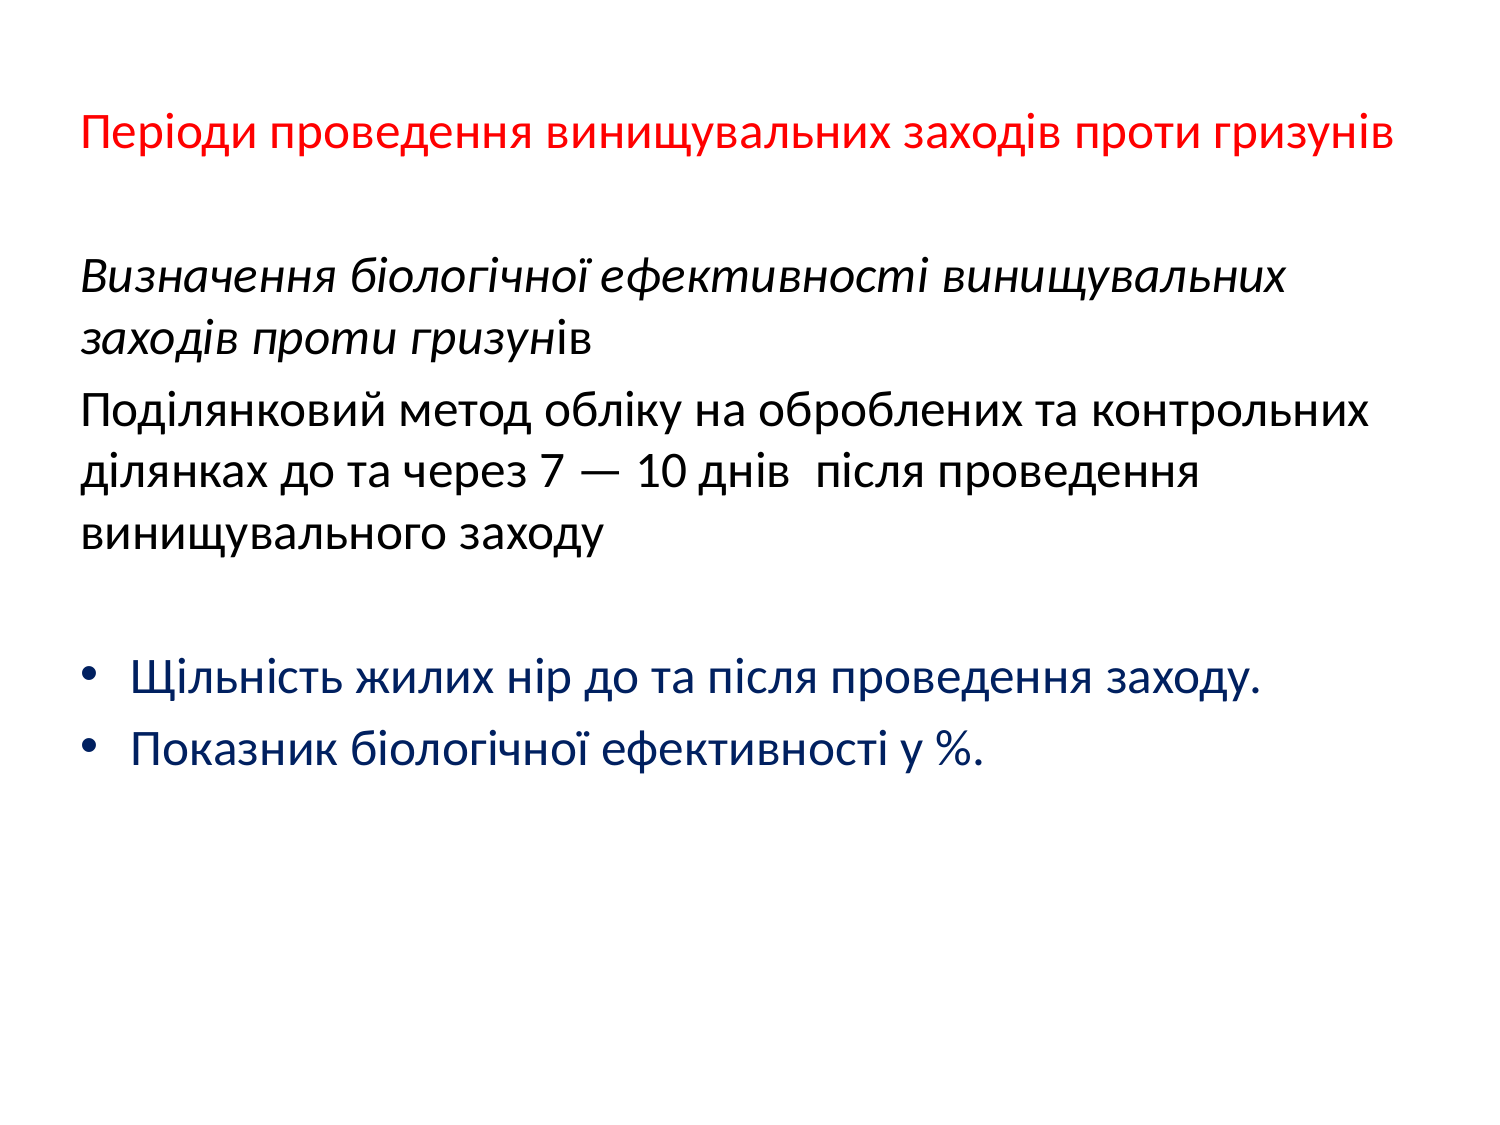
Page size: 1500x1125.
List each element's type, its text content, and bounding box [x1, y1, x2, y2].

list Періоди проведення винищувальних заходів проти гризунів Визначення біологічної ефективності винищувальних заходів проти гризунів Поділянковий метод обліку на оброблених та контрольних ділянках до та через 7 — 10 днів після проведення винищувального заходу Щільність жилих нір до та після проведення заходу. Показник біологічної ефективності у %. [64, 90, 1415, 833]
